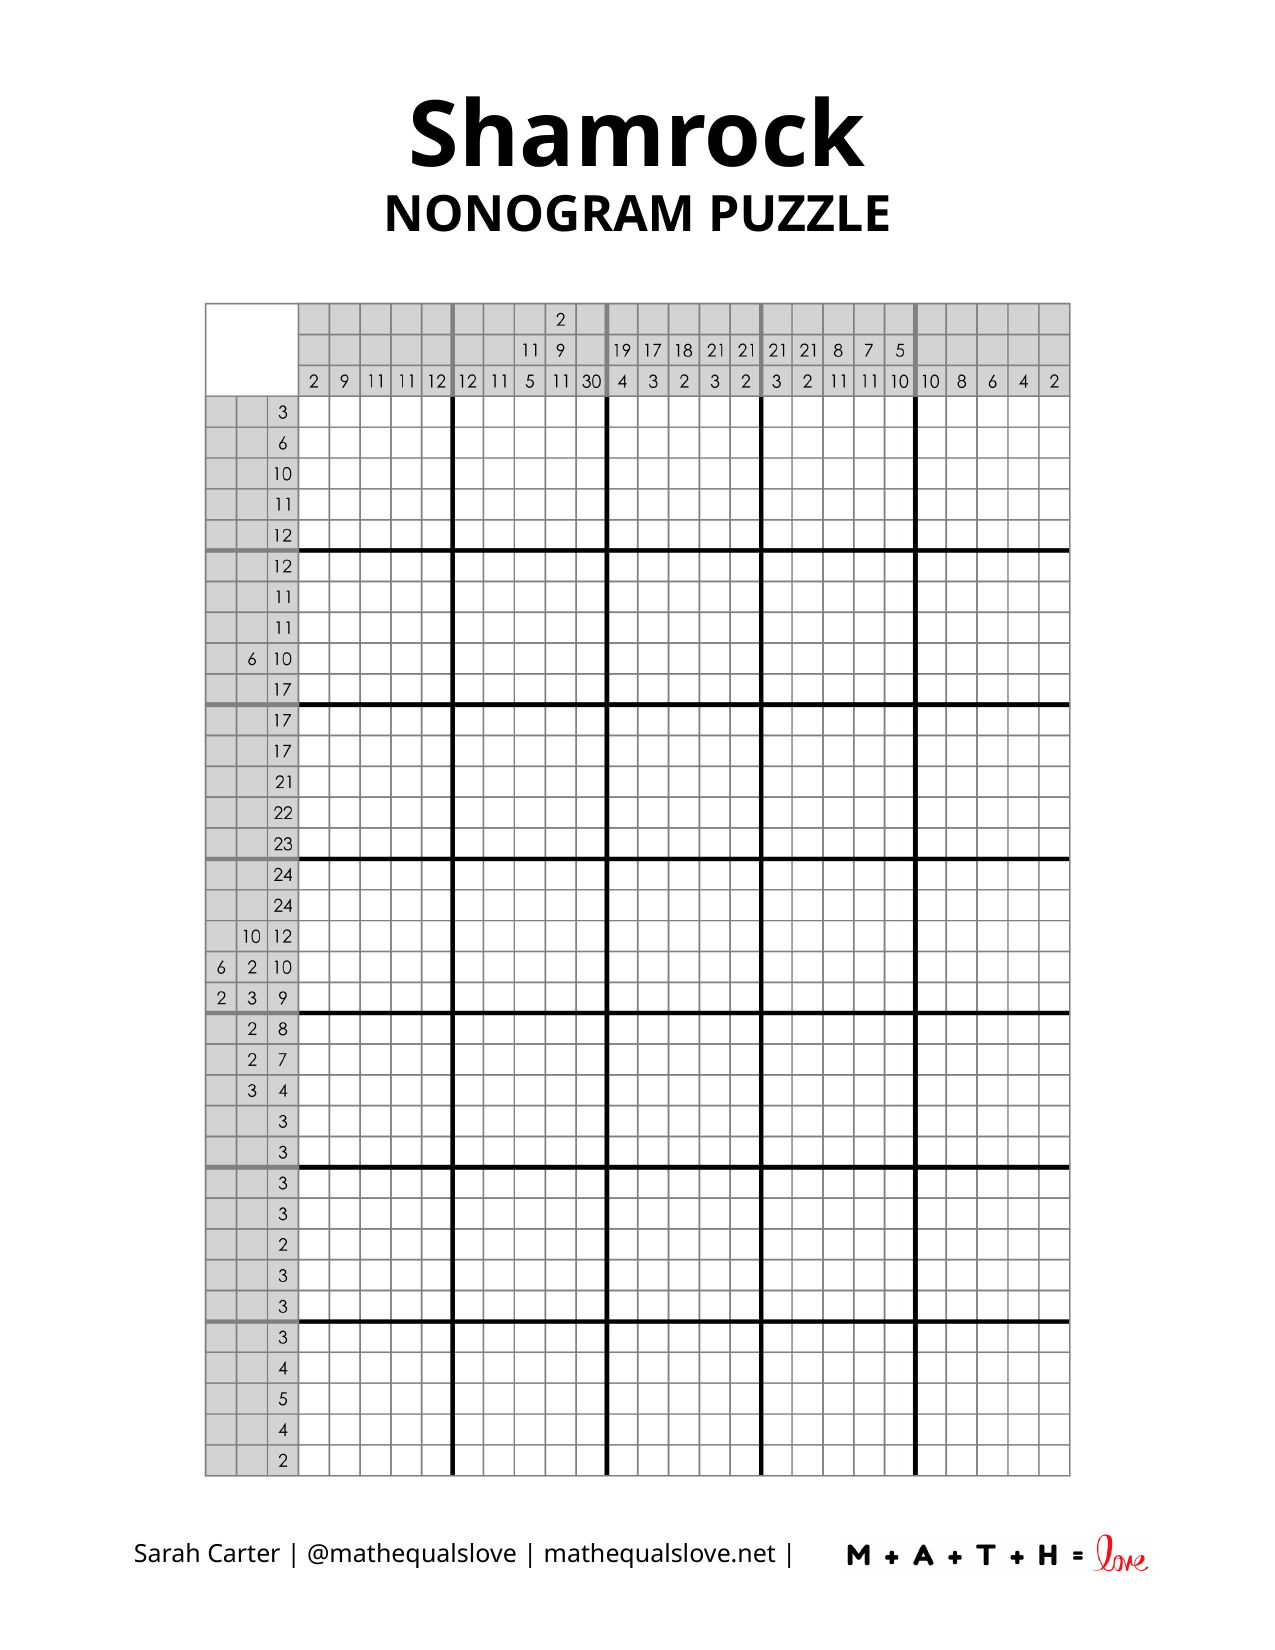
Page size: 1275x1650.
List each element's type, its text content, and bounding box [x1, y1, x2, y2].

text_box Sarah Carter | @mathequalslove | mathequalslove.net | [119, 1529, 1199, 1575]
picture [203, 301, 1071, 1477]
text_box Shamrock [97, 74, 1177, 185]
picture [835, 1532, 1157, 1576]
text_box NONOGRAM PUZZLE [318, 173, 957, 249]
